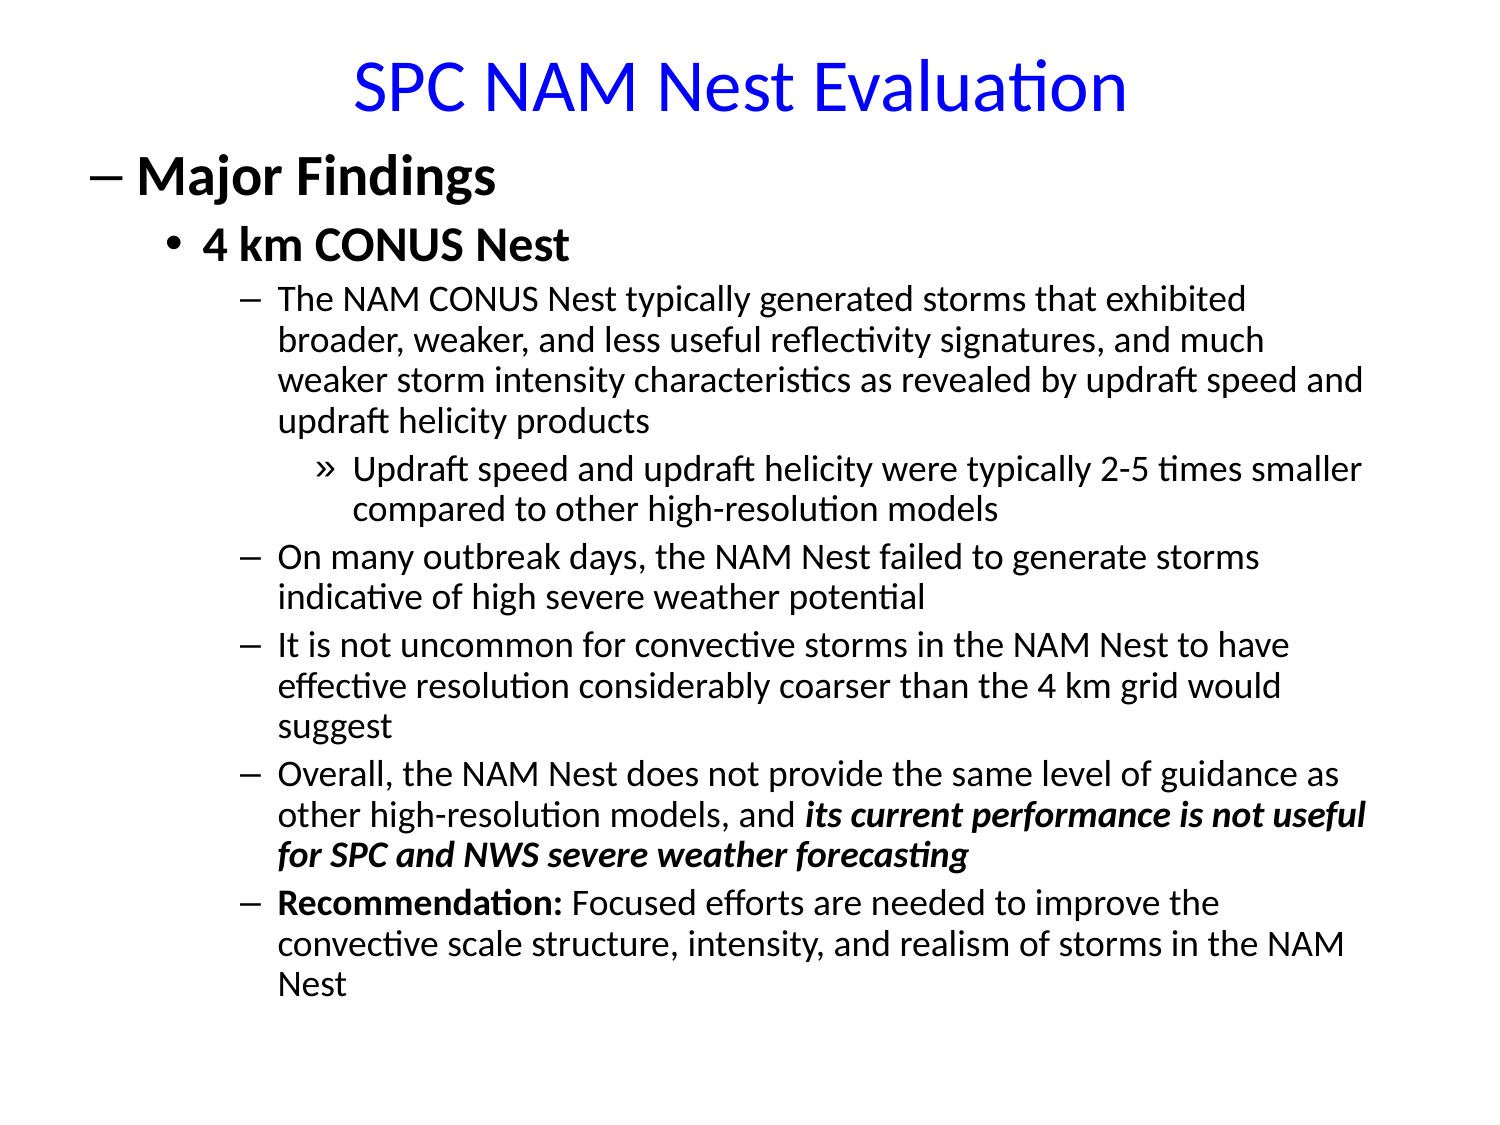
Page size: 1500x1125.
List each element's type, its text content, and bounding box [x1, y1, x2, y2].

list Major Findings 4 km CONUS Nest The NAM CONUS Nest typically generated storms that exhibited broader, weaker, and less useful reflectivity signatures, and much weaker storm intensity characteristics as revealed by updraft speed and updraft helicity products Updraft speed and updraft helicity were typically 2-5 times smaller compared to other high-resolution models On many outbreak days, the NAM Nest failed to generate storms indicative of high severe weather potential It is not uncommon for convective storms in the NAM Nest to have effective resolution considerably coarser than the 4 km grid would suggest Overall, the NAM Nest does not provide the same level of guidance as other high-resolution models, and its current performance is not useful for SPC and NWS severe weather forecasting Recommendation: Focused efforts are needed to improve the convective scale structure, intensity, and realism of storms in the NAM Nest [0, 137, 1388, 1076]
title SPC NAM Nest Evaluation [74, 24, 1426, 138]
